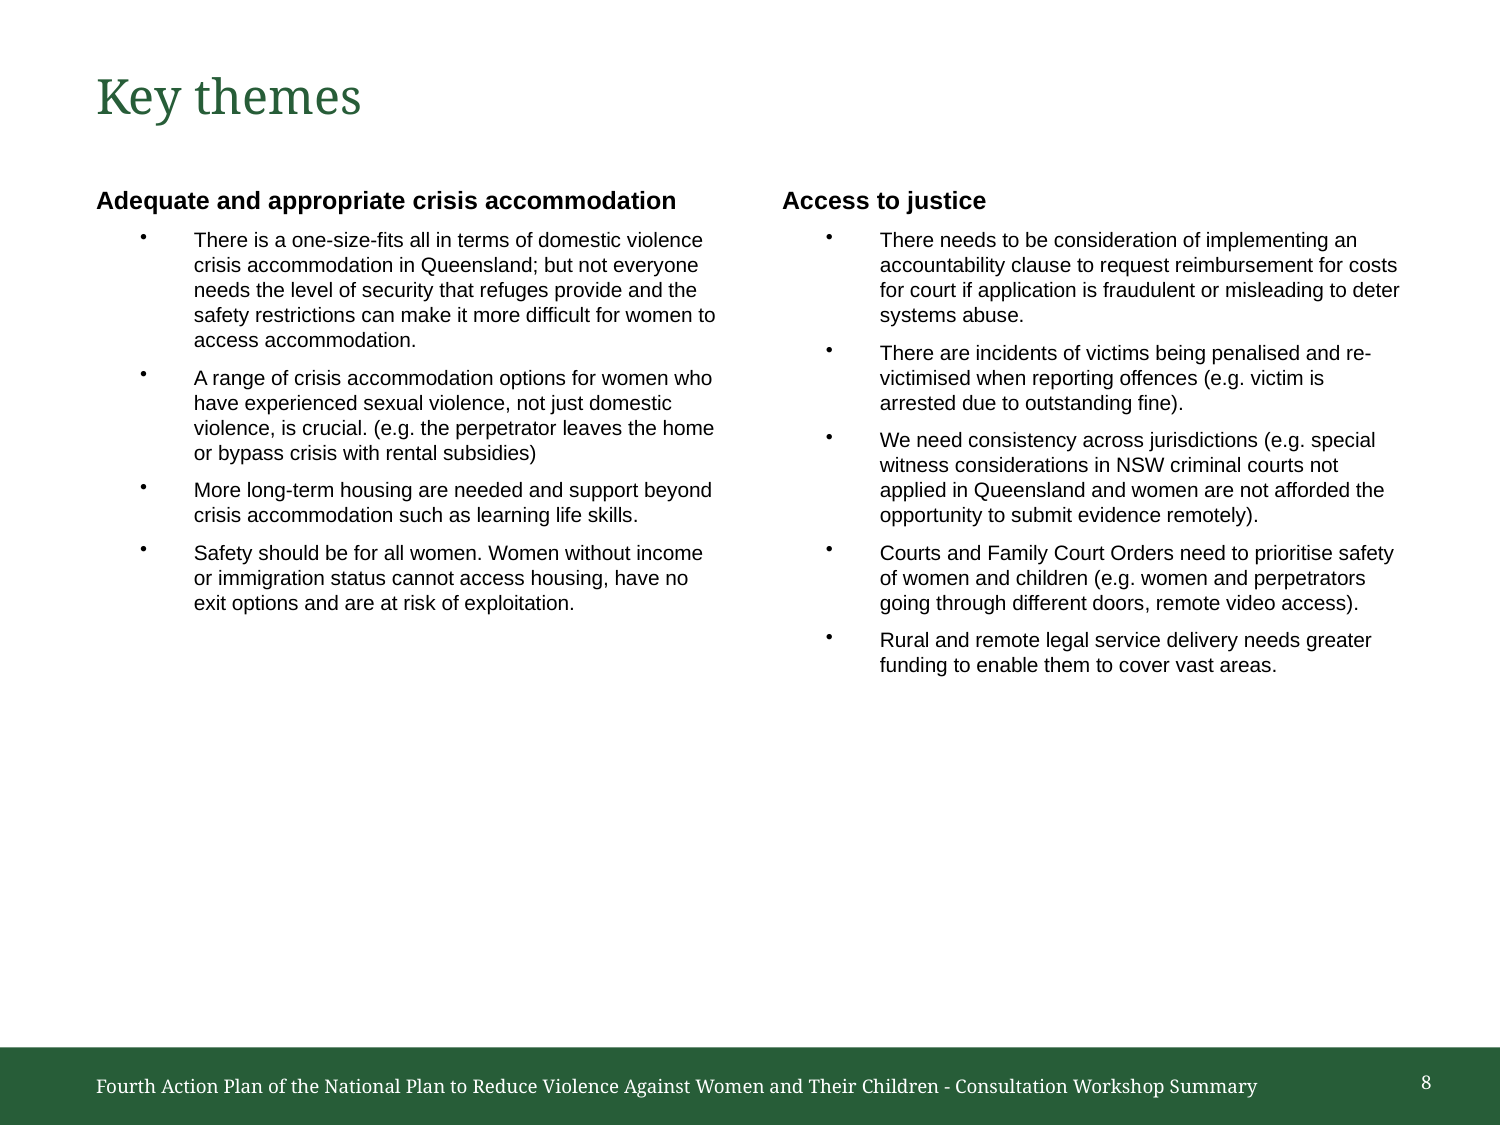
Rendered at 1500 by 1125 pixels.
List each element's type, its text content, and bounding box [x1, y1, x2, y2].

text_box Fourth Action Plan of the National Plan to Reduce Violence Against Women and Their Children - Consultation Workshop Summary [96, 1074, 1273, 1098]
list Adequate and appropriate crisis accommodation There is a one-size-fits all in terms of domestic violence crisis accommodation in Queensland; but not everyone needs the level of security that refuges provide and the safety restrictions can make it more difficult for women to access accommodation. A range of crisis accommodation options for women who have experienced sexual violence, not just domestic violence, is crucial. (e.g. the perpetrator leaves the home or bypass crisis with rental subsidies) More long-term housing are needed and support beyond crisis accommodation such as learning life skills. Safety should be for all women. Women without income or immigration status cannot access housing, have no exit options and are at risk of exploitation. [95, 184, 718, 1006]
title Key themes [95, 76, 1405, 133]
slide_number 8 [1409, 1072, 1433, 1095]
list Access to justice There needs to be consideration of implementing an accountability clause to request reimbursement for costs for court if application is fraudulent or misleading to deter systems abuse. There are incidents of victims being penalised and re-victimised when reporting offences (e.g. victim is arrested due to outstanding fine). We need consistency across jurisdictions (e.g. special witness considerations in NSW criminal courts not applied in Queensland and women are not afforded the opportunity to submit evidence remotely). Courts and Family Court Orders need to prioritise safety of women and children (e.g. women and perpetrators going through different doors, remote video access). Rural and remote legal service delivery needs greater funding to enable them to cover vast areas. [781, 184, 1404, 1006]
